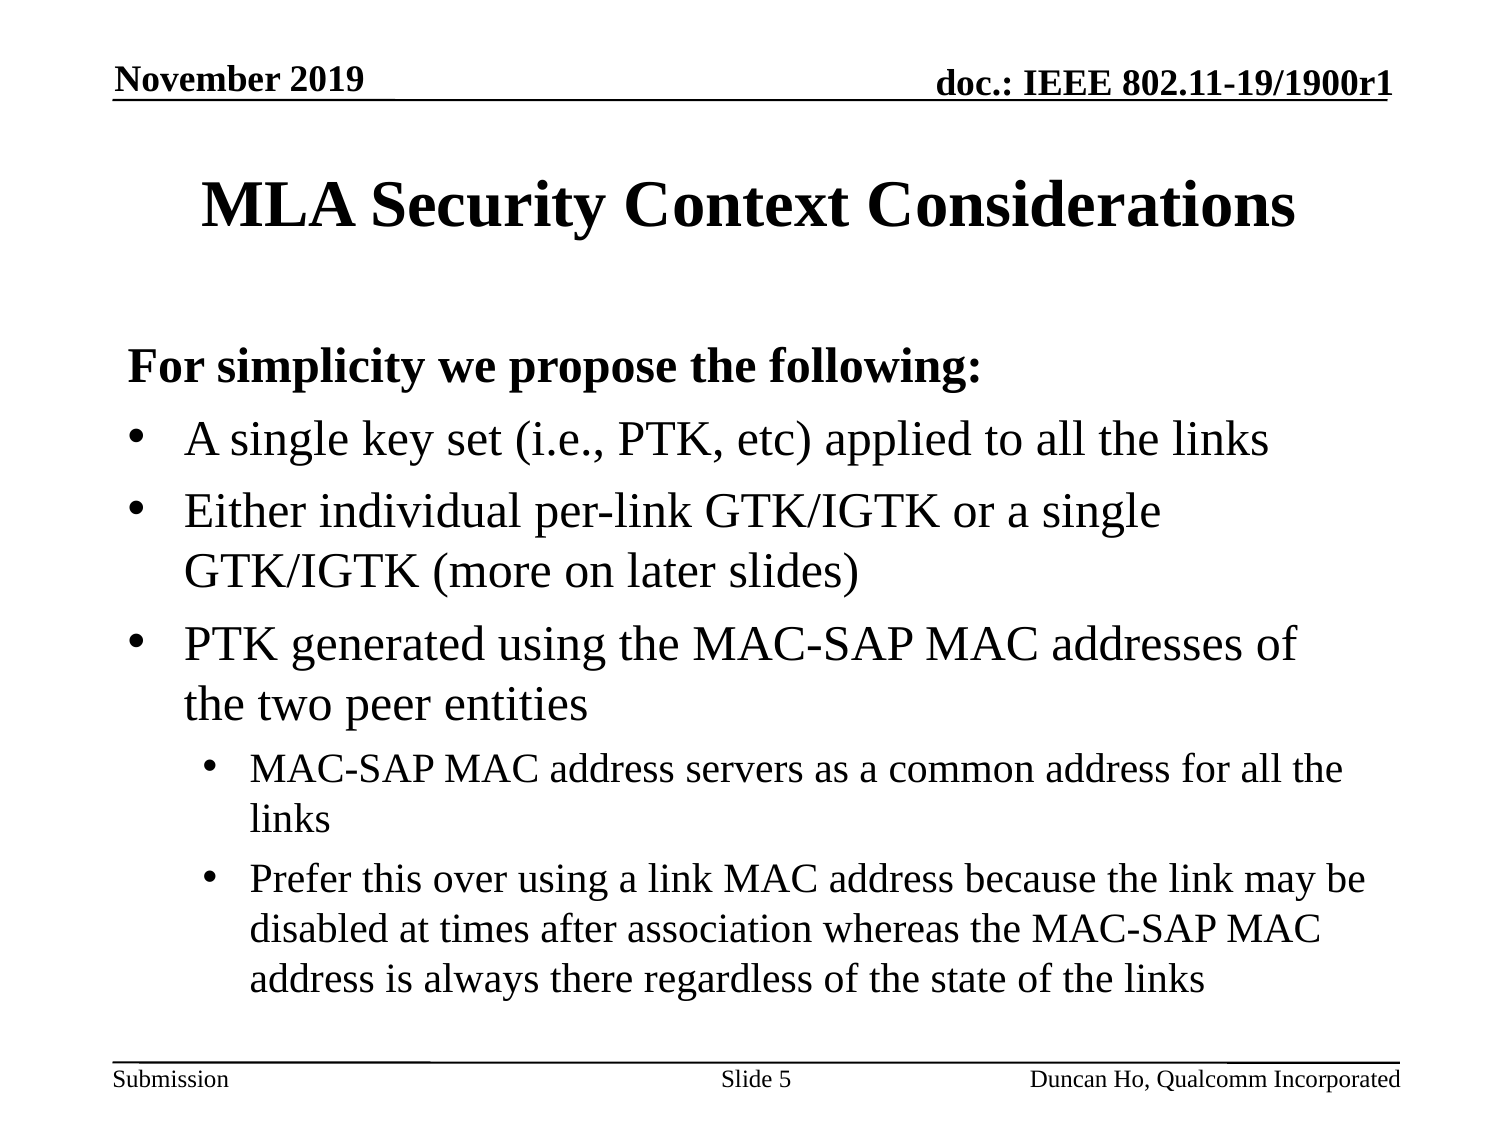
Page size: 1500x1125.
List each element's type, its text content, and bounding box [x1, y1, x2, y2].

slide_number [114, 54, 423, 100]
list For simplicity we propose the following: A single key set (i.e., PTK, etc) applied to all the links Either individual per-link GTK/IGTK or a single GTK/IGTK (more on later slides) PTK generated using the MAC-SAP MAC addresses of the two peer entities MAC-SAP MAC address servers as a common address for all the links Prefer this over using a link MAC address because the link may be disabled at times after association whereas the MAC-SAP MAC address is always there regardless of the state of the links [112, 324, 1388, 1000]
footer Duncan Ho, Qualcomm Incorporated [878, 1061, 1402, 1093]
title MLA Security Context Considerations [112, 112, 1388, 288]
slide_number Slide 5 [712, 1061, 800, 1123]
